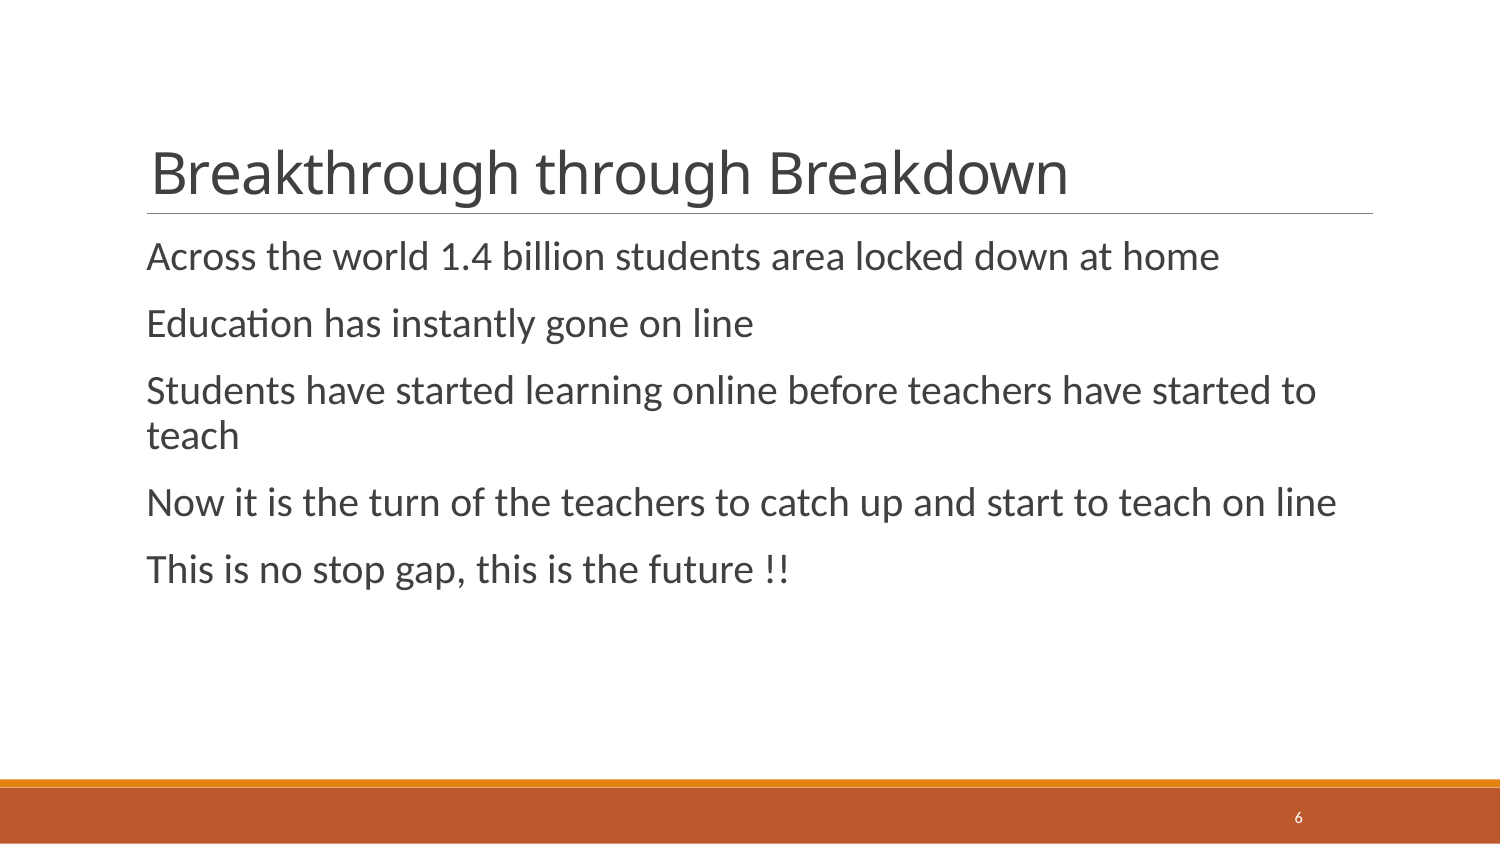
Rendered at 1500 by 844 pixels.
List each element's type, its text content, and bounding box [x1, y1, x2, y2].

title Breakthrough through Breakdown [135, 35, 1373, 214]
slide_number 6 [1218, 794, 1380, 840]
list Across the world 1.4 billion students area locked down at home Education has instantly gone on line Students have started learning online before teachers have started to teach Now it is the turn of the teachers to catch up and start to teach on line This is no stop gap, this is the future !! [135, 227, 1373, 723]
